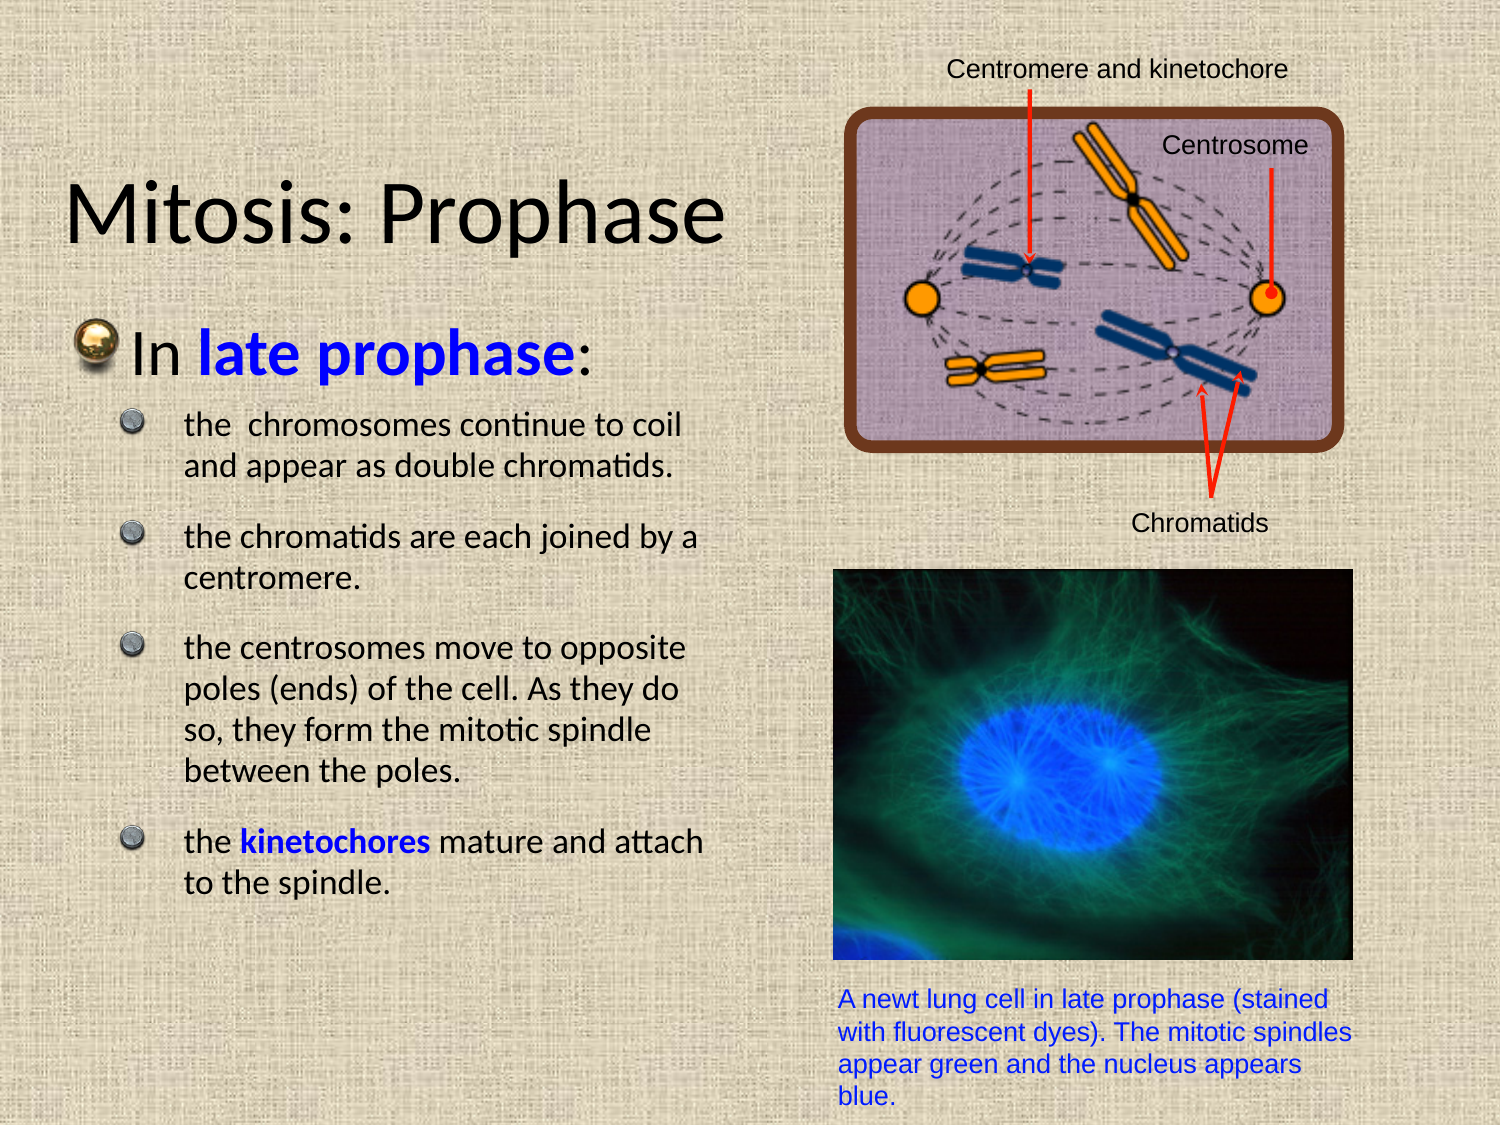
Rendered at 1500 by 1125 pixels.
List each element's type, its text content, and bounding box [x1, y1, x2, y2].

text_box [937, 50, 1285, 115]
title Mitosis: Prophase [0, 1, 806, 264]
text_box [1289, 112, 1339, 447]
picture [0, 0, 1500, 1125]
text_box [1153, 127, 1304, 294]
text_box A newt lung cell in late prophase (stained with fluorescent dyes). The mitotic spindles appear green and the nucleus appears blue. [824, 981, 1360, 1073]
list In late prophase: the chromosomes continue to coil and appear as double chromatids. the chromatids are each joined by a centromere. the centrosomes move to opposite poles (ends) of the cell. As they do so, they form the mitotic spindle between the poles. the kinetochores mature and attach to the spindle. [43, 333, 721, 963]
text_box [850, 112, 932, 447]
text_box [1123, 370, 1264, 539]
